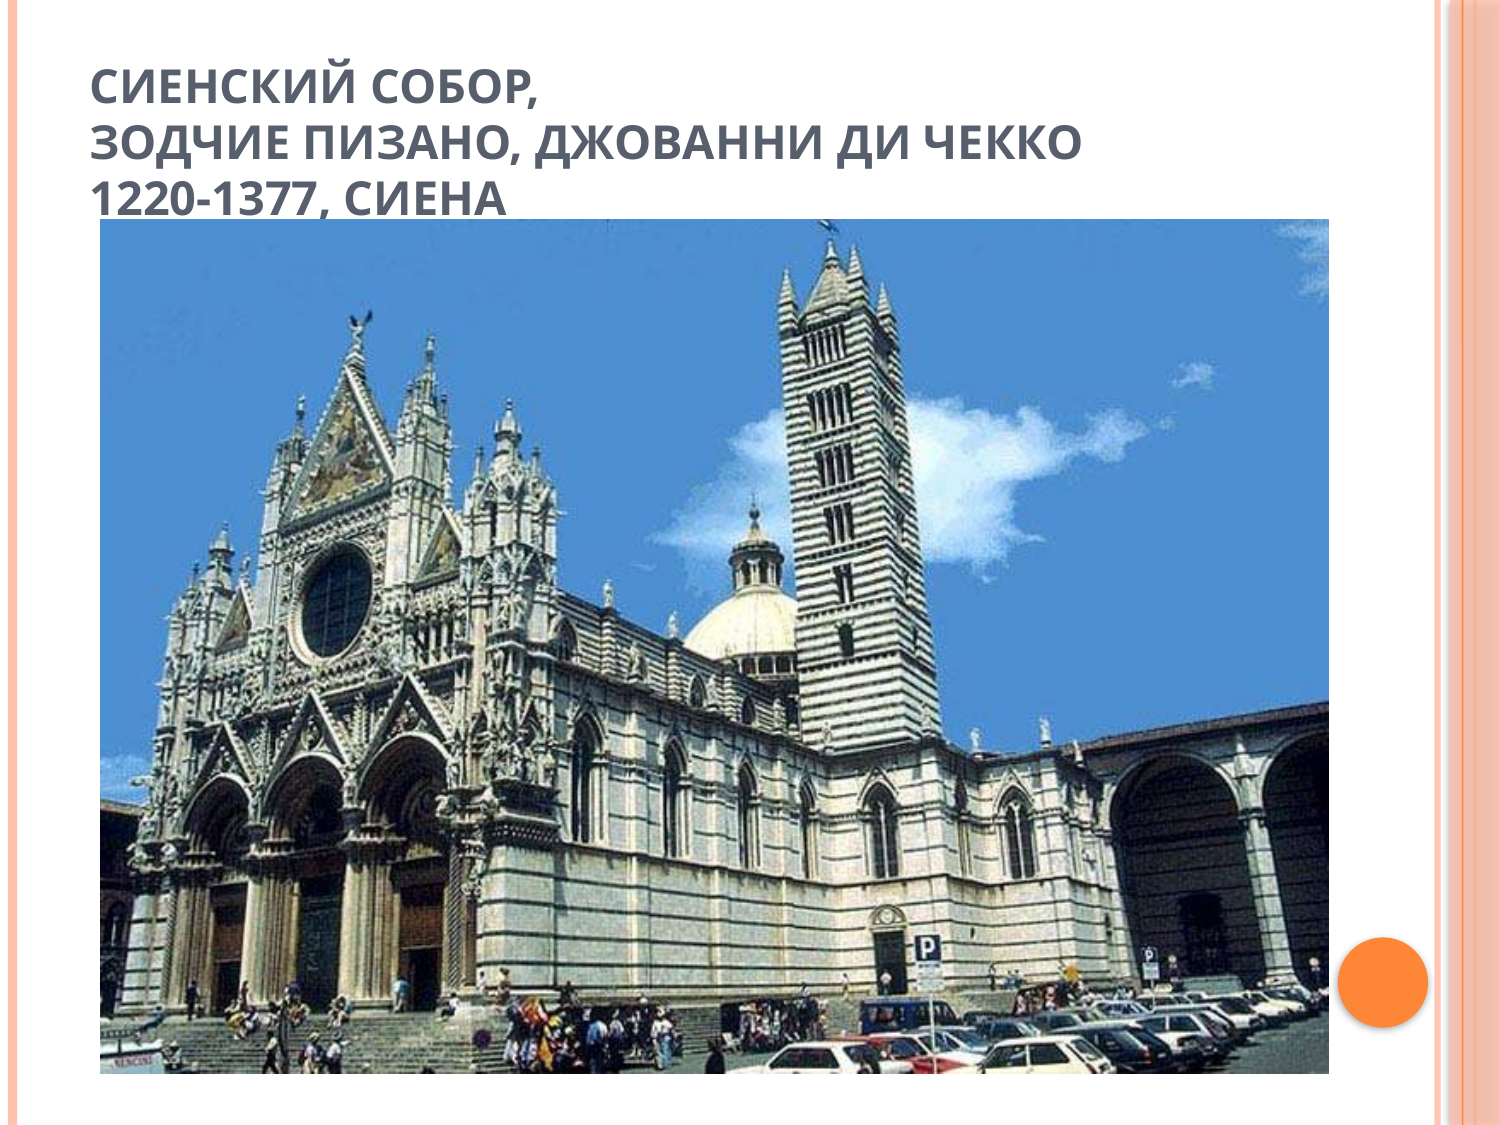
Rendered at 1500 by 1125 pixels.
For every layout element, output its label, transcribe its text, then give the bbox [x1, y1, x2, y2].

picture [99, 219, 1330, 1074]
title Сиенский собор, зодчие Пизано, Джованни ди Чекко 1220-1377, Сиена [75, 45, 1300, 233]
